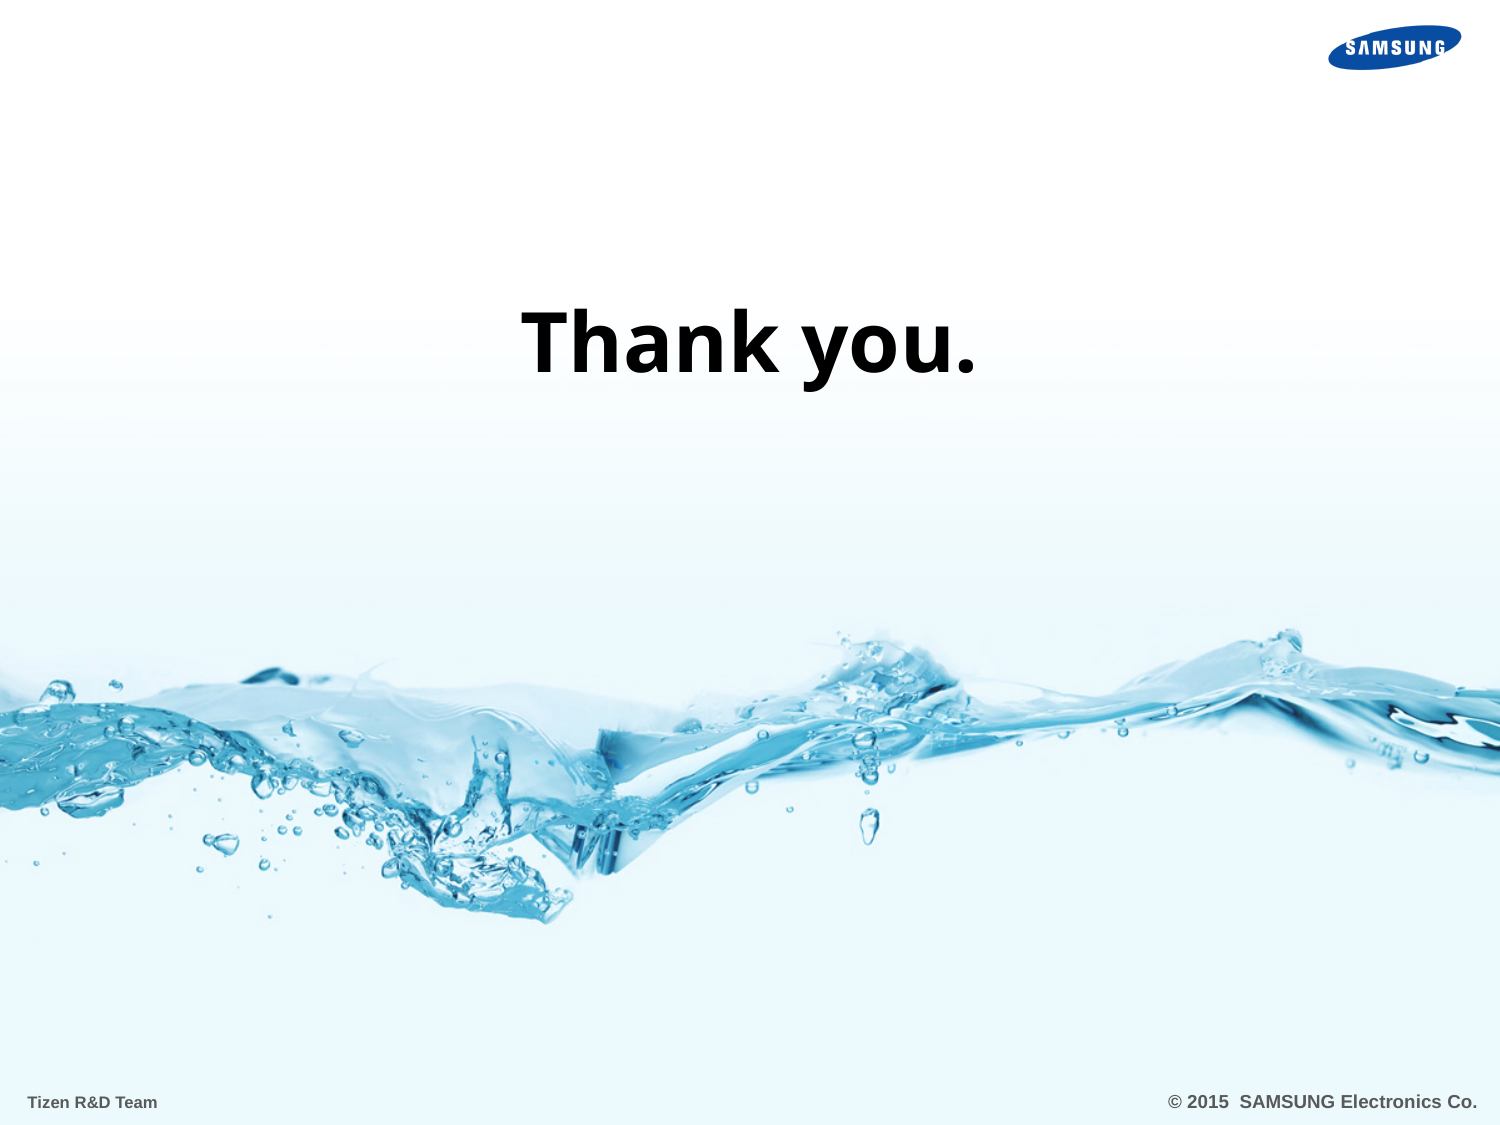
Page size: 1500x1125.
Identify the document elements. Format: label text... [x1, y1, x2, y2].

title Thank you. [137, 263, 1363, 414]
picture [0, 0, 1500, 1125]
